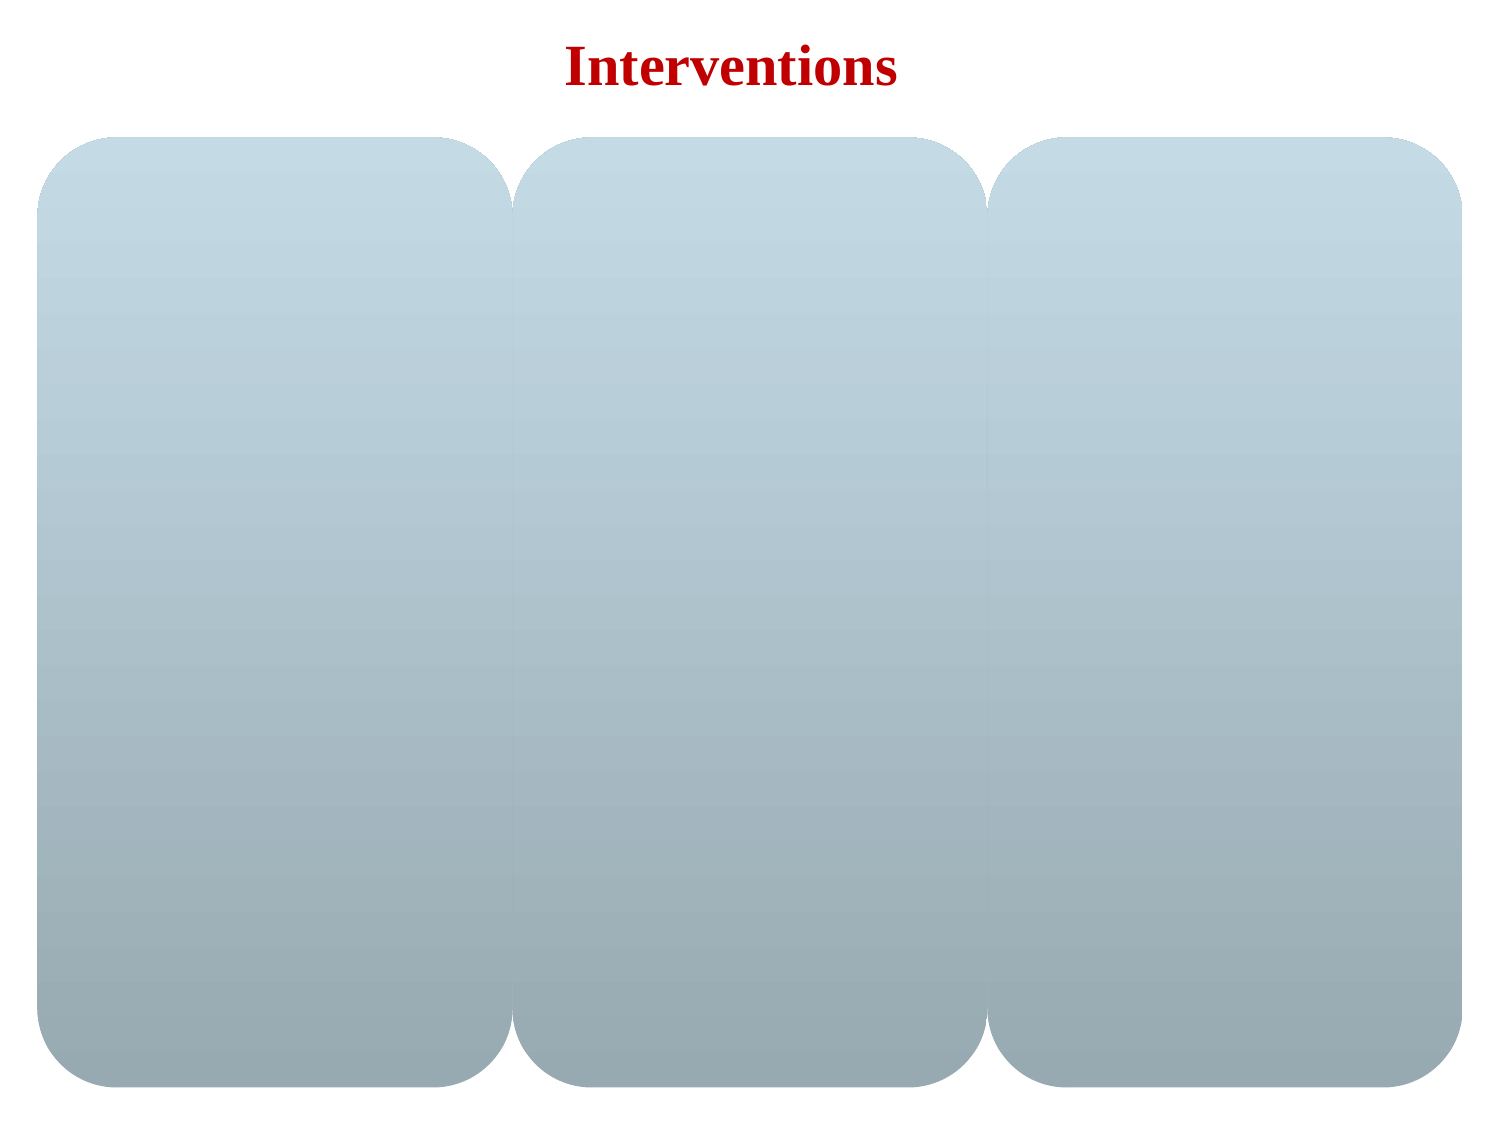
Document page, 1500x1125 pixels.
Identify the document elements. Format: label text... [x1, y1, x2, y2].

title Interventions [0, 0, 1463, 125]
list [37, 137, 1463, 1088]
